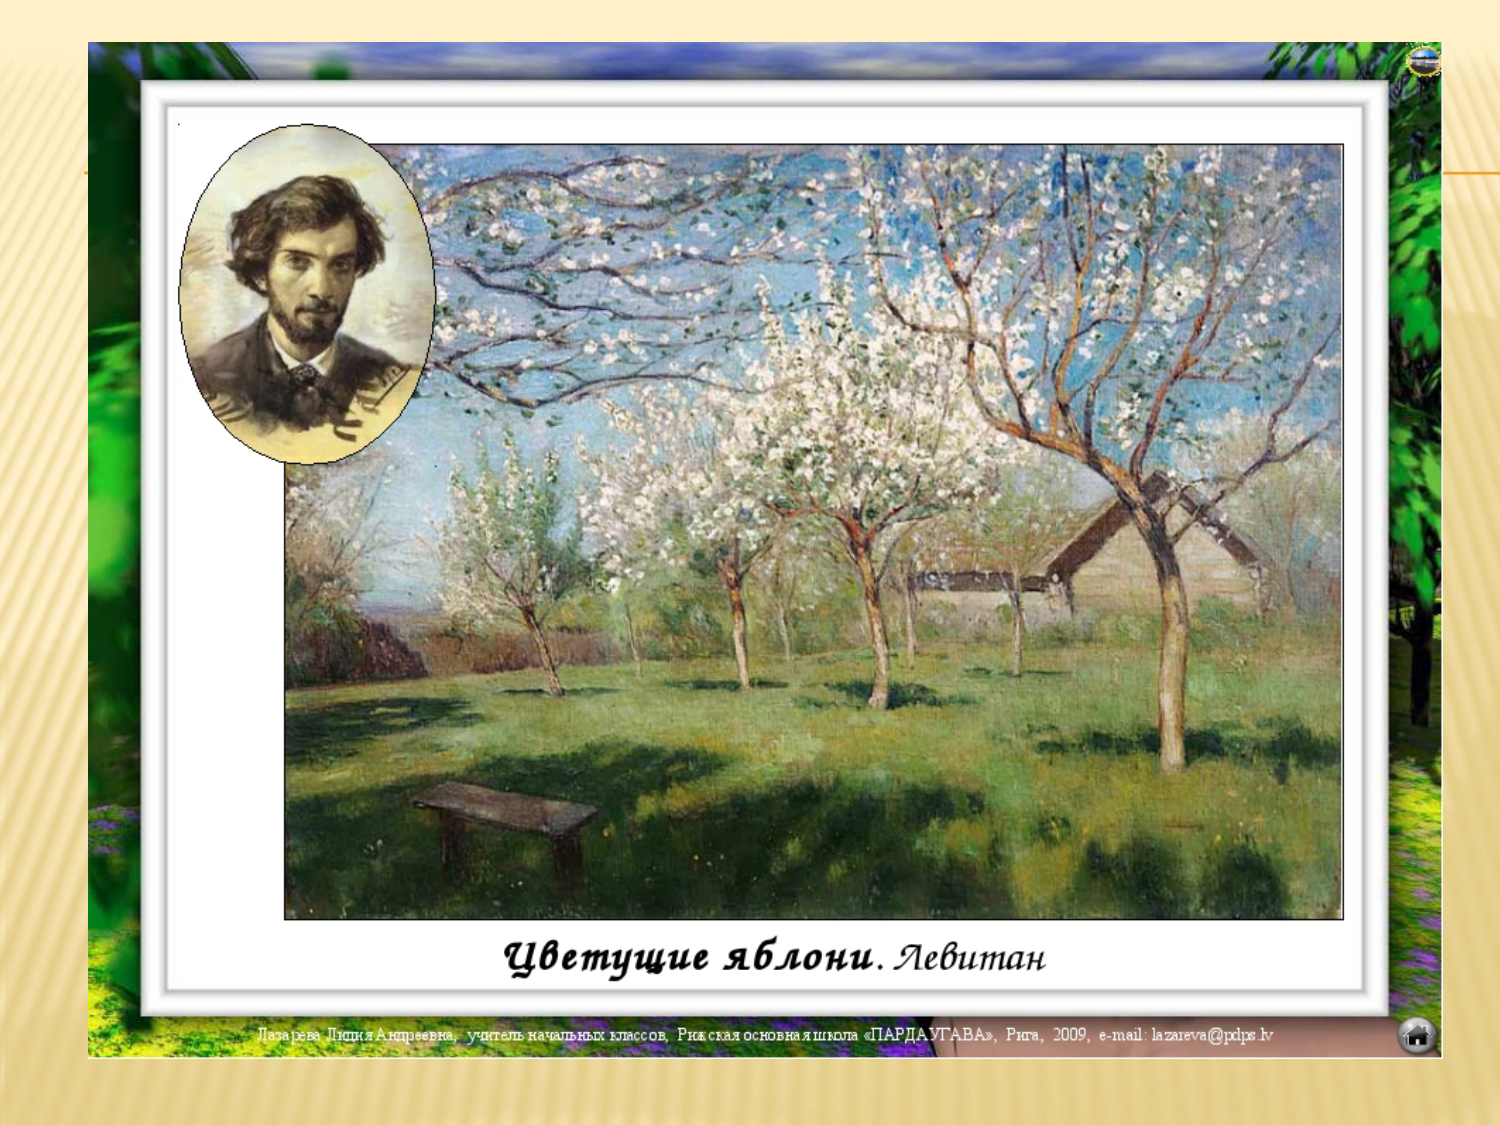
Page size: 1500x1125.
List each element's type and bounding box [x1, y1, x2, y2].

picture [88, 42, 1444, 1059]
